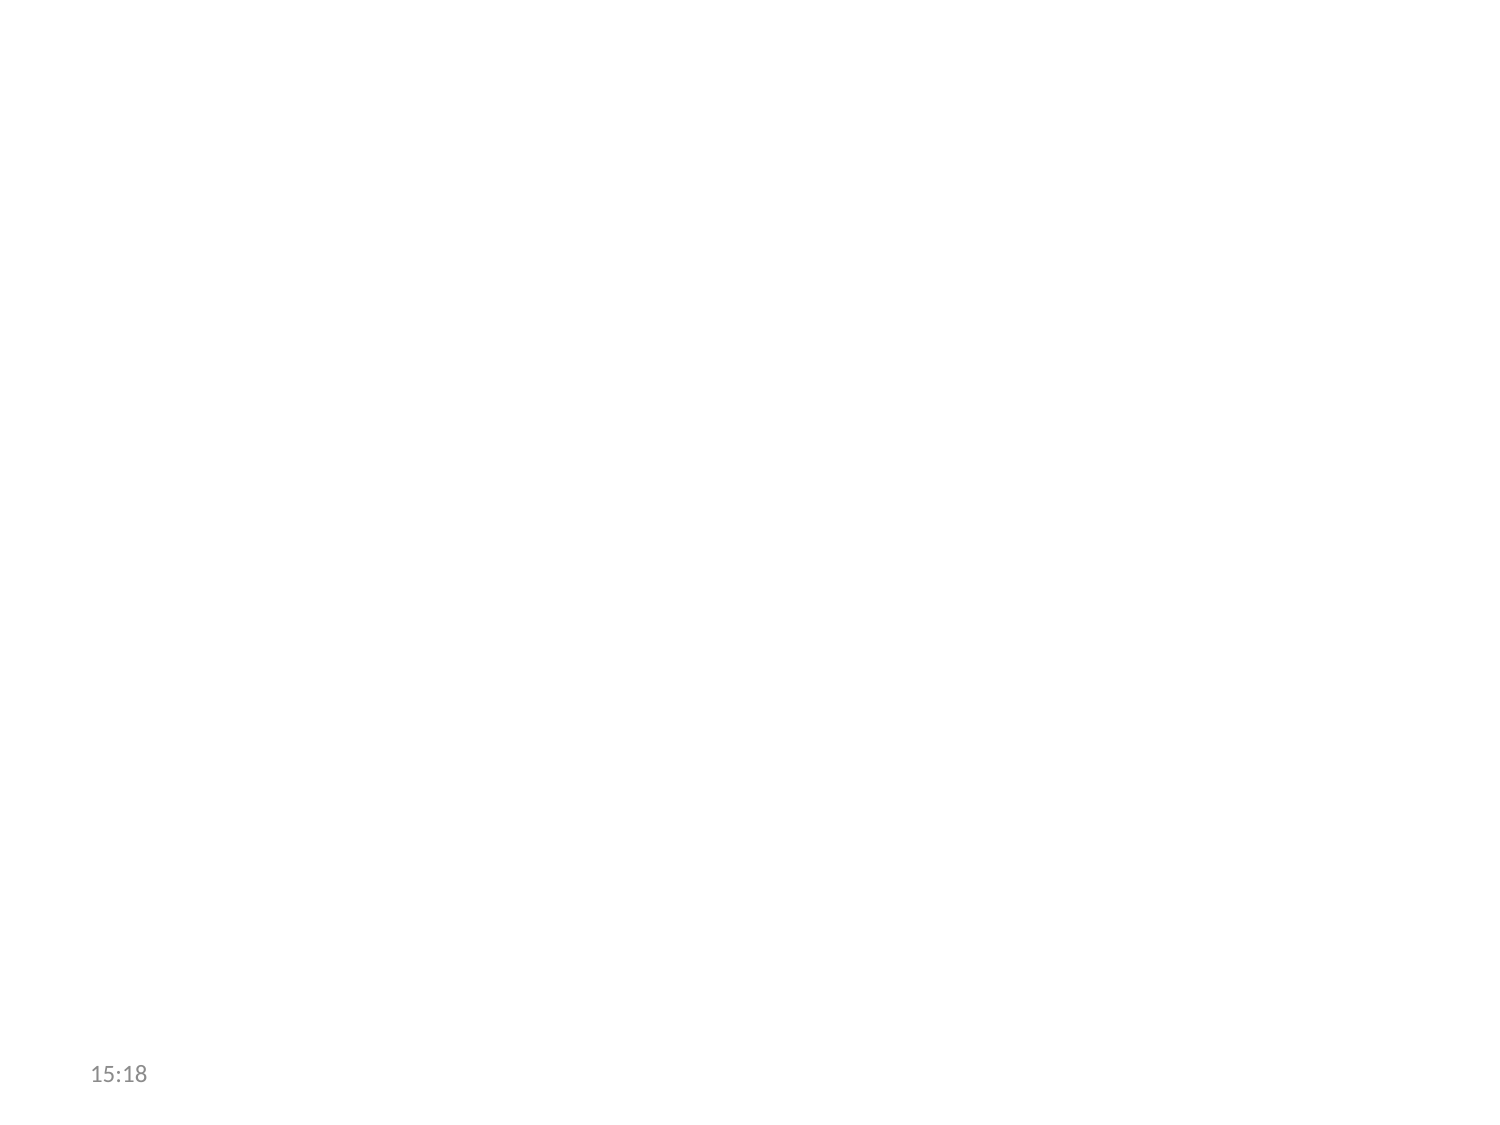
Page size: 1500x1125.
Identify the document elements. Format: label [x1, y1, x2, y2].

slide_number [75, 1042, 425, 1103]
